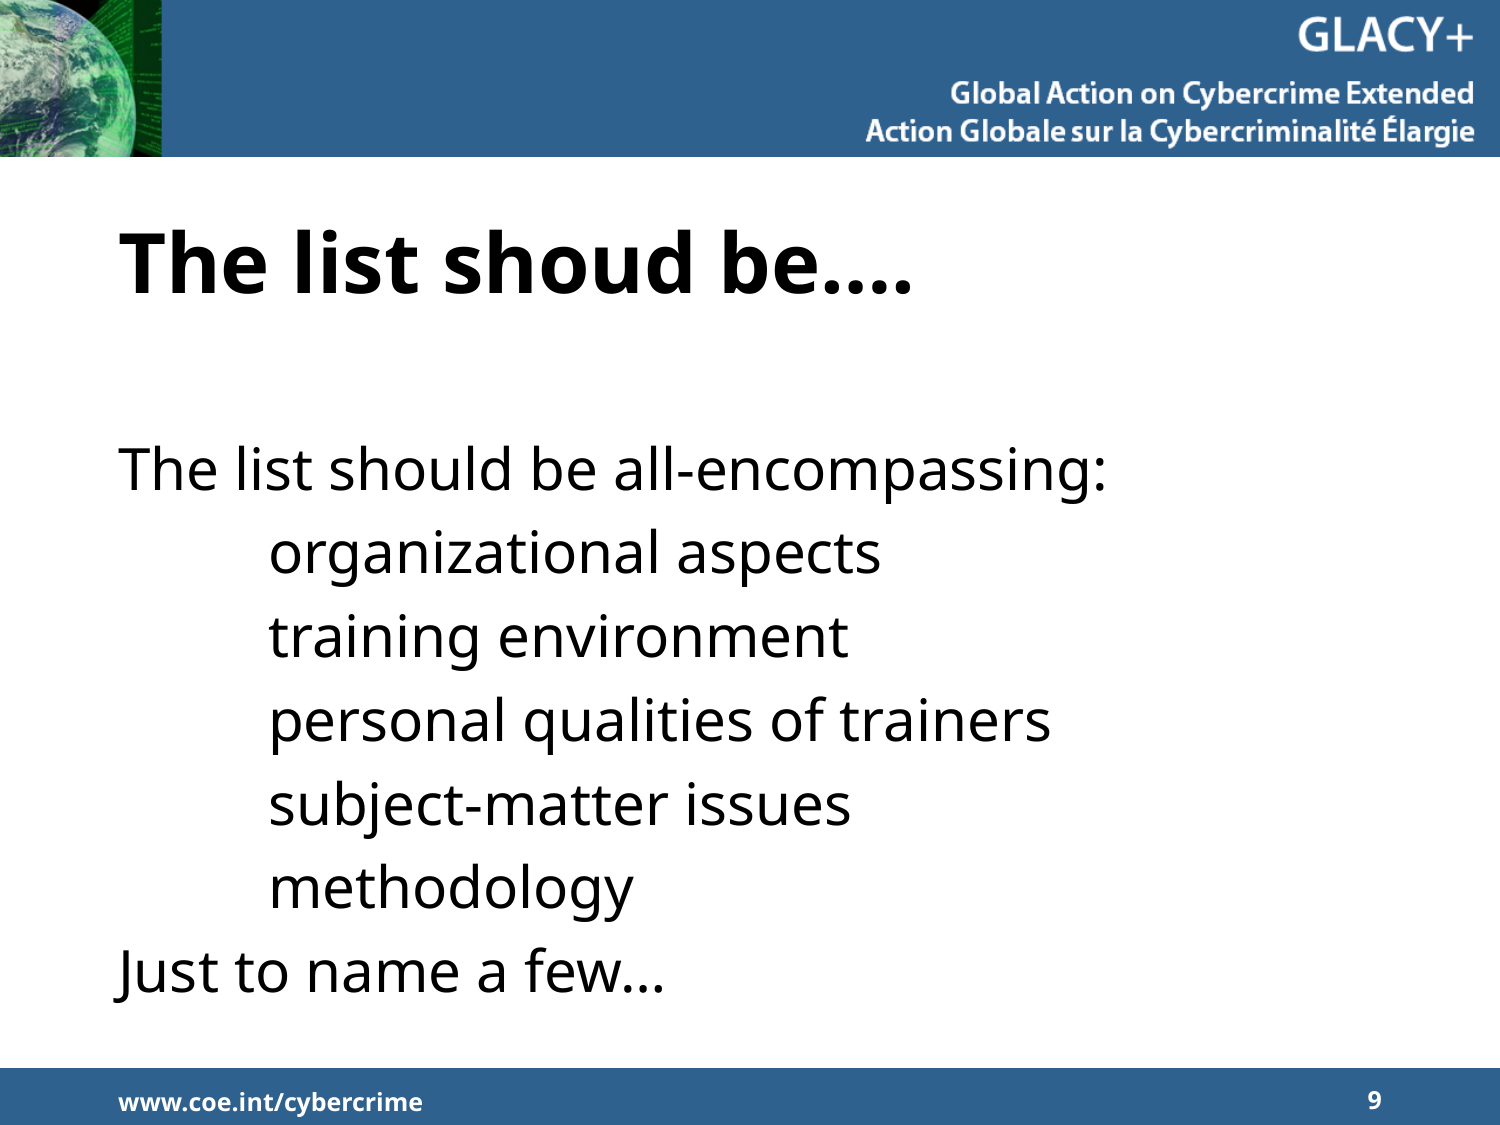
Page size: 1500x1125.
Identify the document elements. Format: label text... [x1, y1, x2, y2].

title The list shoud be…. [103, 171, 1397, 363]
slide_number www.coe.int/cybercrime [103, 1071, 491, 1125]
list The list should be all-encompassing: organizational aspects training environment personal qualities of trainers subject-matter issues methodology Just to name a few… [103, 432, 1397, 1086]
picture [0, 0, 1500, 157]
slide_number 9 [1059, 1071, 1397, 1125]
